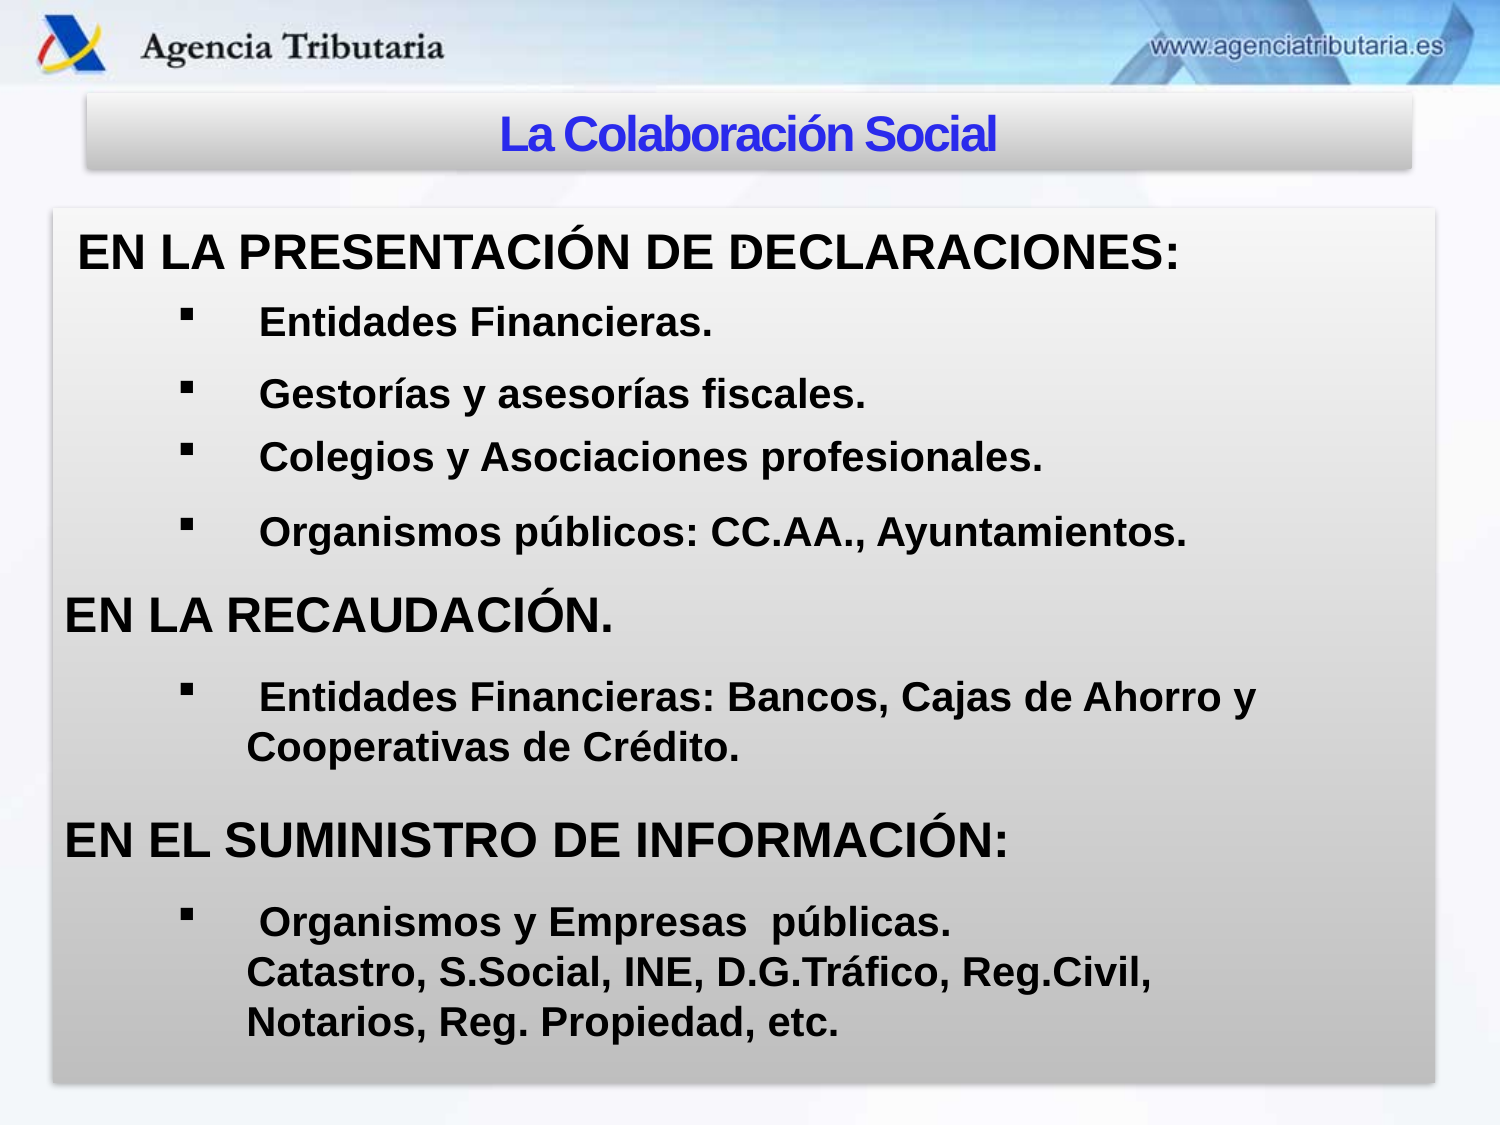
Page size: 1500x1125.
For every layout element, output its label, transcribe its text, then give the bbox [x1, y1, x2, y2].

text_box [1074, 1024, 1388, 1100]
picture [0, 0, 1500, 1125]
text_box EN LA RECAUDACIÓN. [49, 574, 1463, 650]
text_box Entidades Financieras: Bancos, Cajas de Ahorro y Cooperativas de Crédito. [162, 662, 1300, 778]
text_box . [53, 208, 1436, 574]
text_box Gestorías y asesorías fiscales. [162, 359, 1300, 422]
text_box EN EL SUMINISTRO DE INFORMACIÓN: [49, 799, 1463, 875]
text_box . [53, 650, 1436, 799]
text_box La Colaboración Social [87, 93, 1412, 169]
text_box . [53, 875, 1436, 1083]
text_box Entidades Financieras. [162, 287, 1300, 353]
text_box EN LA PRESENTACIÓN DE DECLARACIONES: [62, 212, 1475, 288]
text_box Organismos públicos: CC.AA., Ayuntamientos. [162, 497, 1300, 563]
text_box [141, 461, 1325, 537]
text_box Organismos y Empresas públicas. Catastro, S.Social, INE, D.G.Tráfico, Reg.Civil, Notarios, Reg. Propiedad, etc. [162, 887, 1300, 1053]
text_box Colegios y Asociaciones profesionales. [162, 422, 1300, 488]
